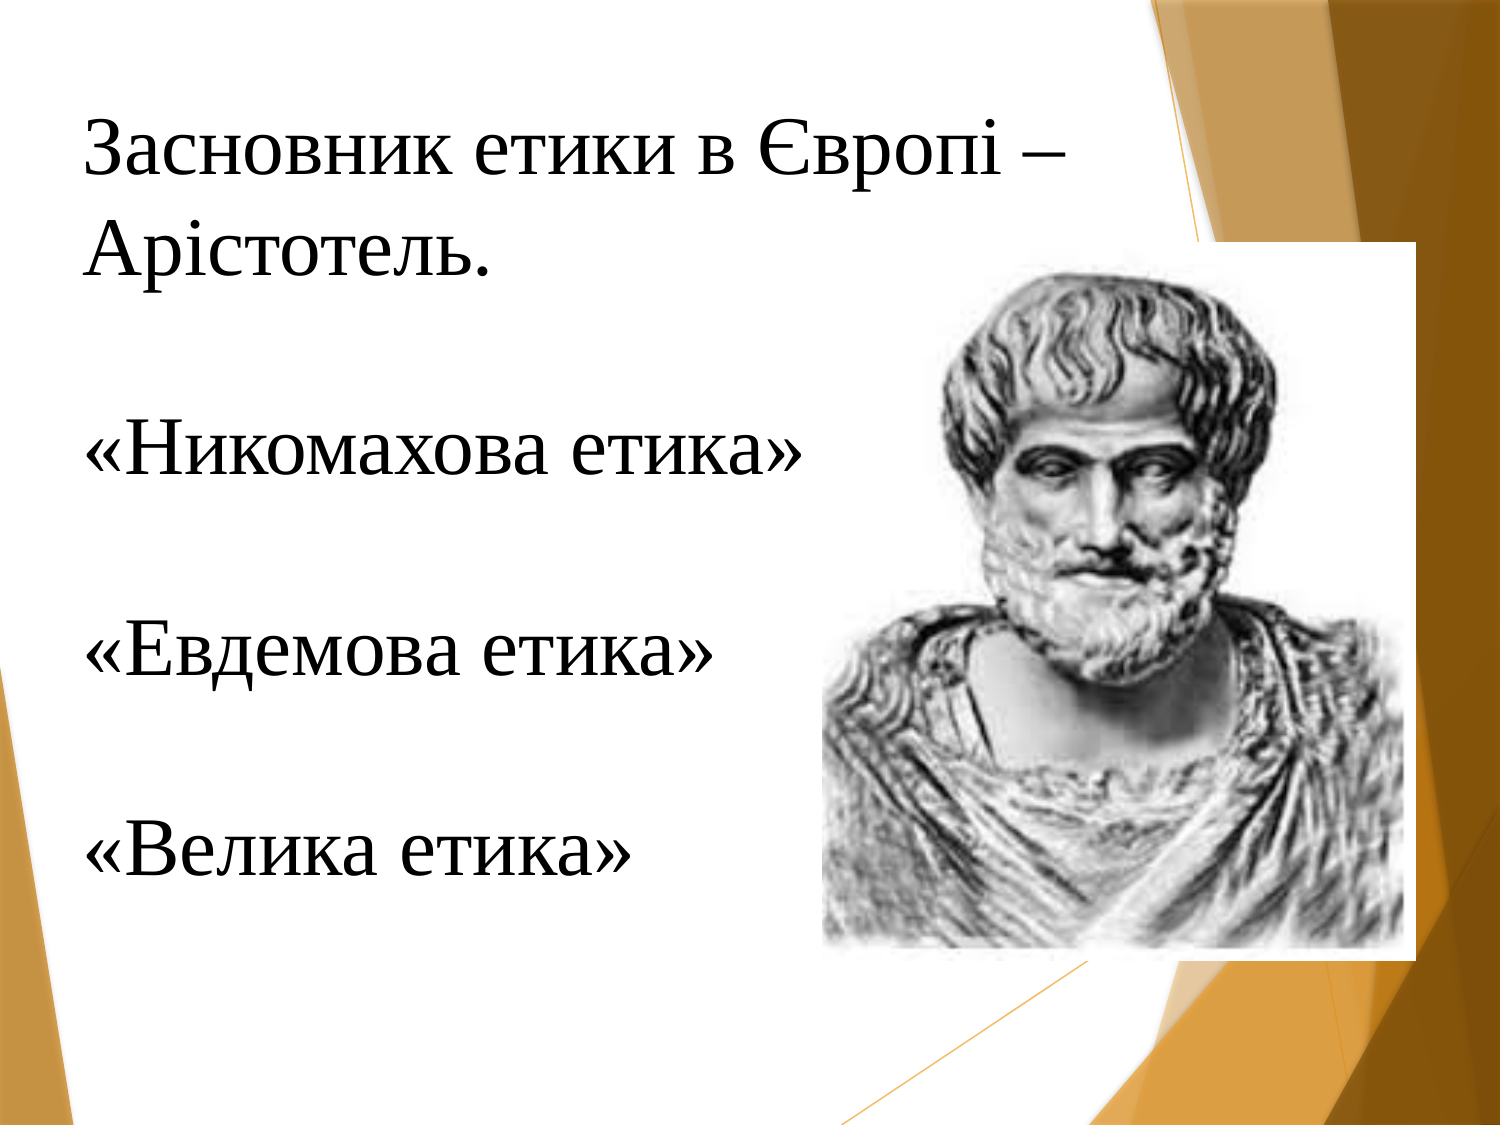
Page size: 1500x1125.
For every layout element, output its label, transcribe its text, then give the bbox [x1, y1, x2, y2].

picture [822, 242, 1417, 962]
text_box Засновник етики в Європі – Арістотель. «Никомахова етика» «Евдемова етика» «Велика етика» [67, 84, 1463, 899]
